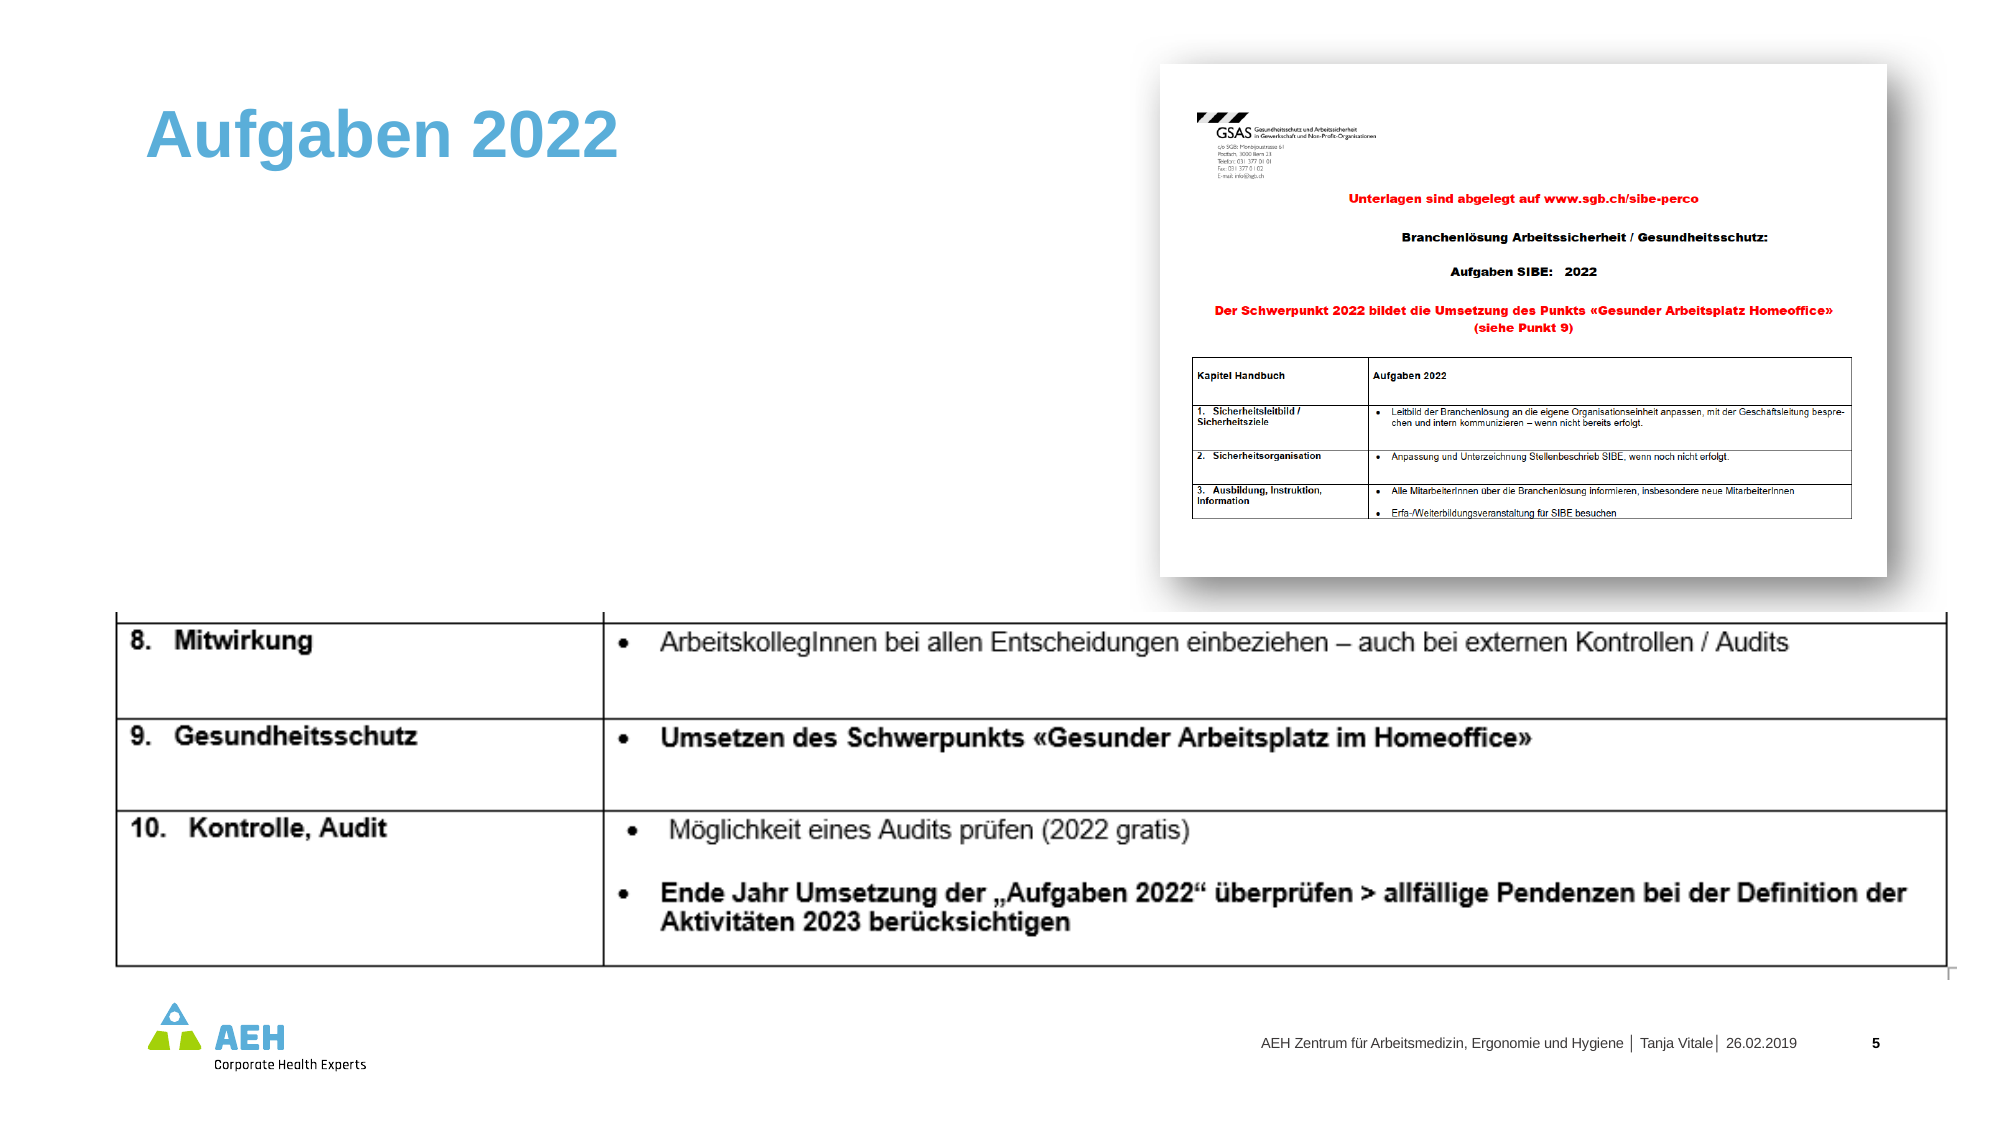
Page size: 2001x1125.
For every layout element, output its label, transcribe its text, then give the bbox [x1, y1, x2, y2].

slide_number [1142, 1026, 1812, 1062]
picture [1160, 64, 1887, 577]
picture [107, 612, 1957, 980]
list Aufgaben 2022 [145, 100, 1143, 263]
